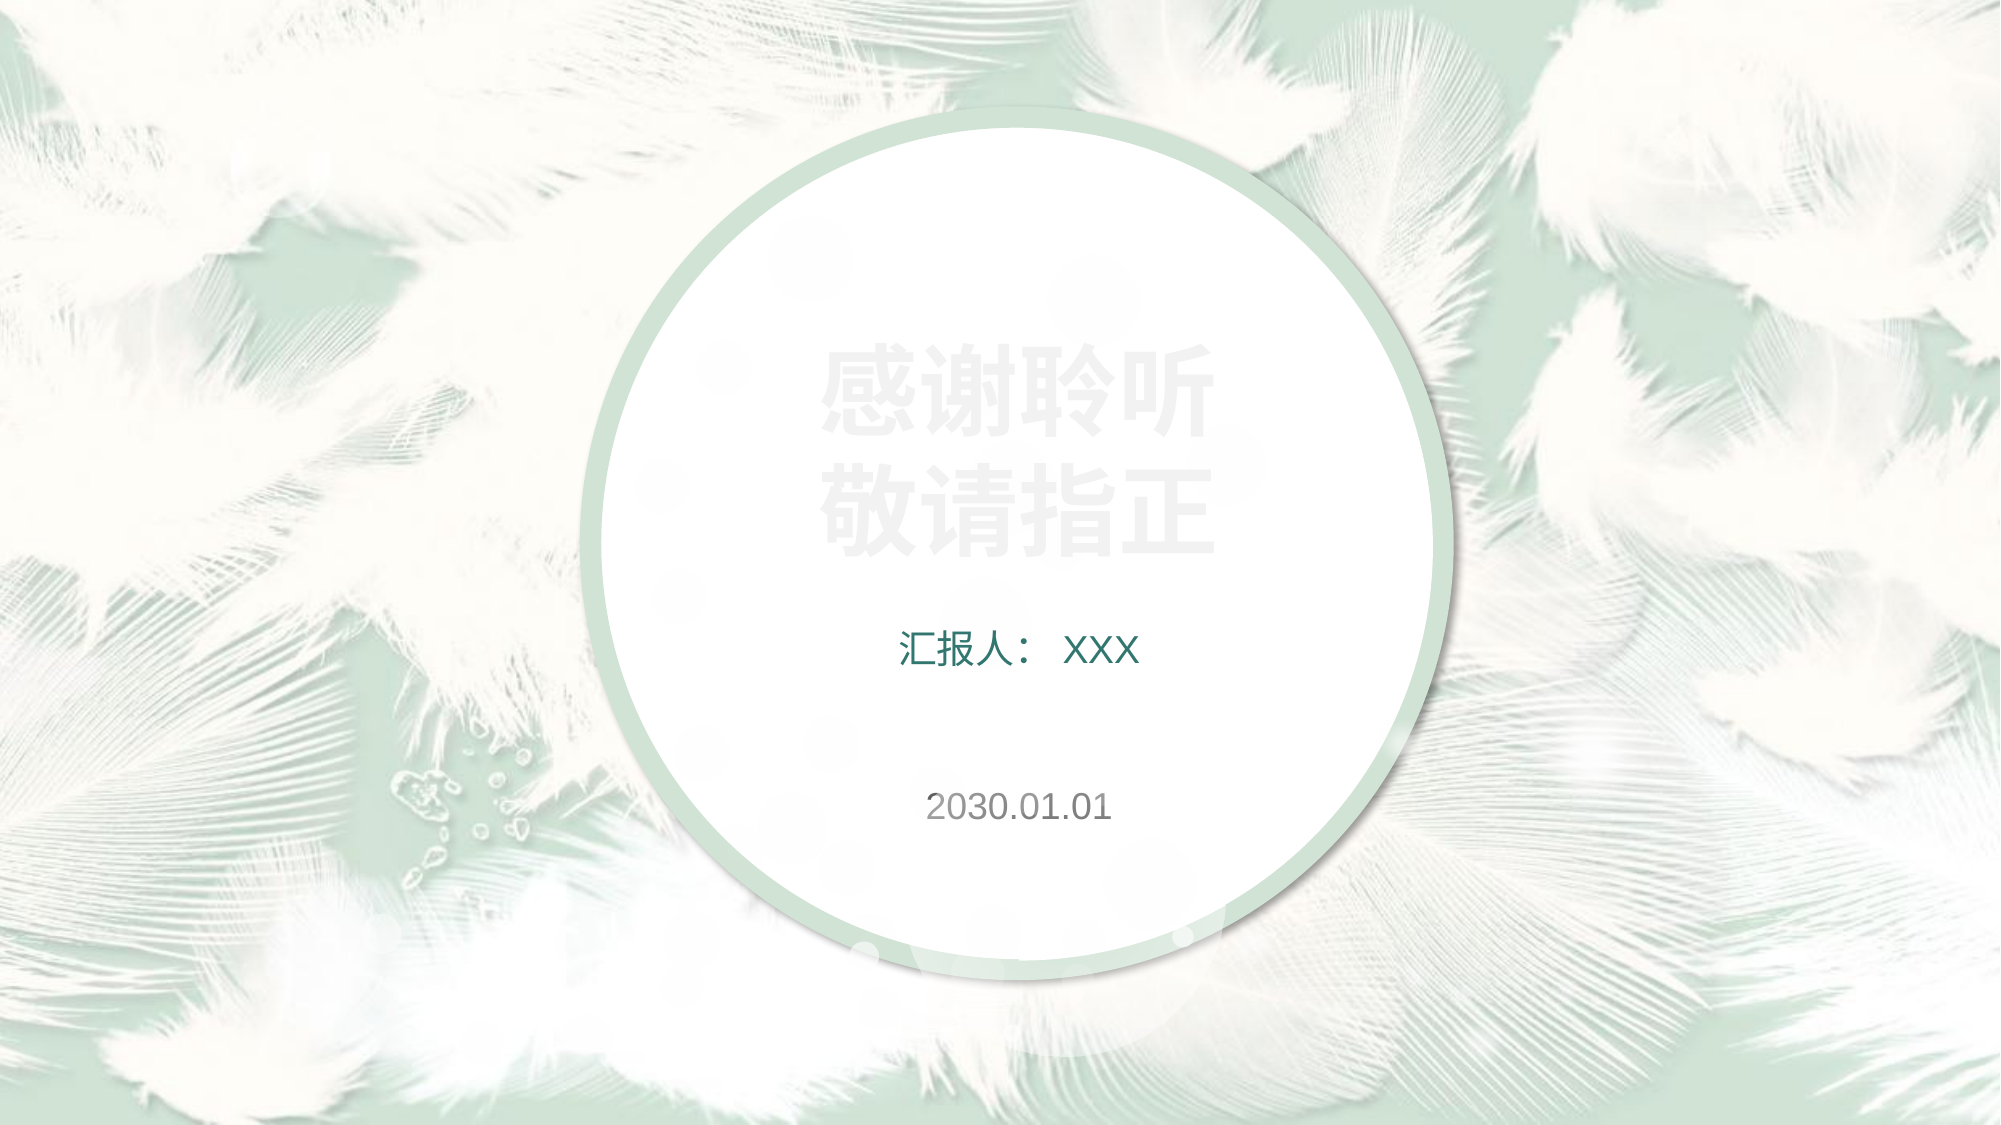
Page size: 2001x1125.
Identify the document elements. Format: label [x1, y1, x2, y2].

text_box [606, 135, 1432, 961]
picture [0, 0, 2000, 1125]
